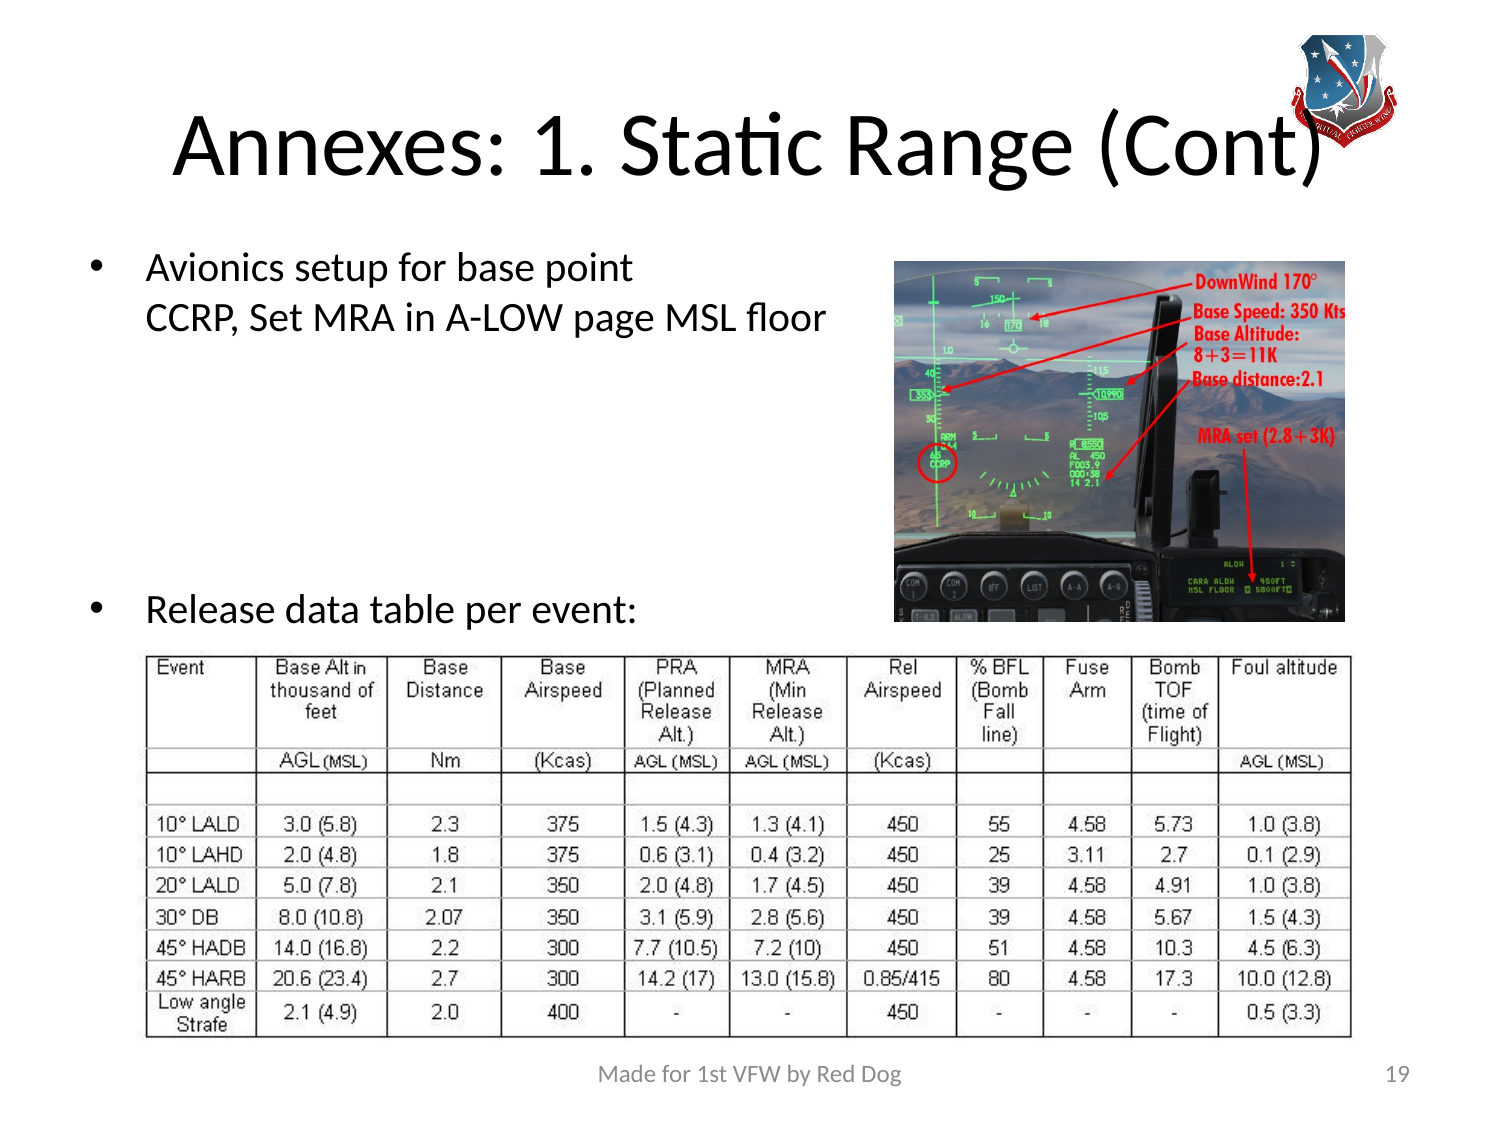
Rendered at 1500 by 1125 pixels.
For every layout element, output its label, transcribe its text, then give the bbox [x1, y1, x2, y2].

picture [893, 261, 1345, 622]
footer Made for 1st VFW by Red Dog [512, 1051, 988, 1103]
list Avionics setup for base point CCRP, Set MRA in A-LOW page MSL floor Release data table per event: [74, 232, 1425, 975]
picture [137, 650, 1362, 1044]
slide_number 19 [1074, 1042, 1425, 1103]
title Annexes: 1. Static Range (Cont) [75, 45, 1425, 232]
picture [1262, 3, 1426, 180]
